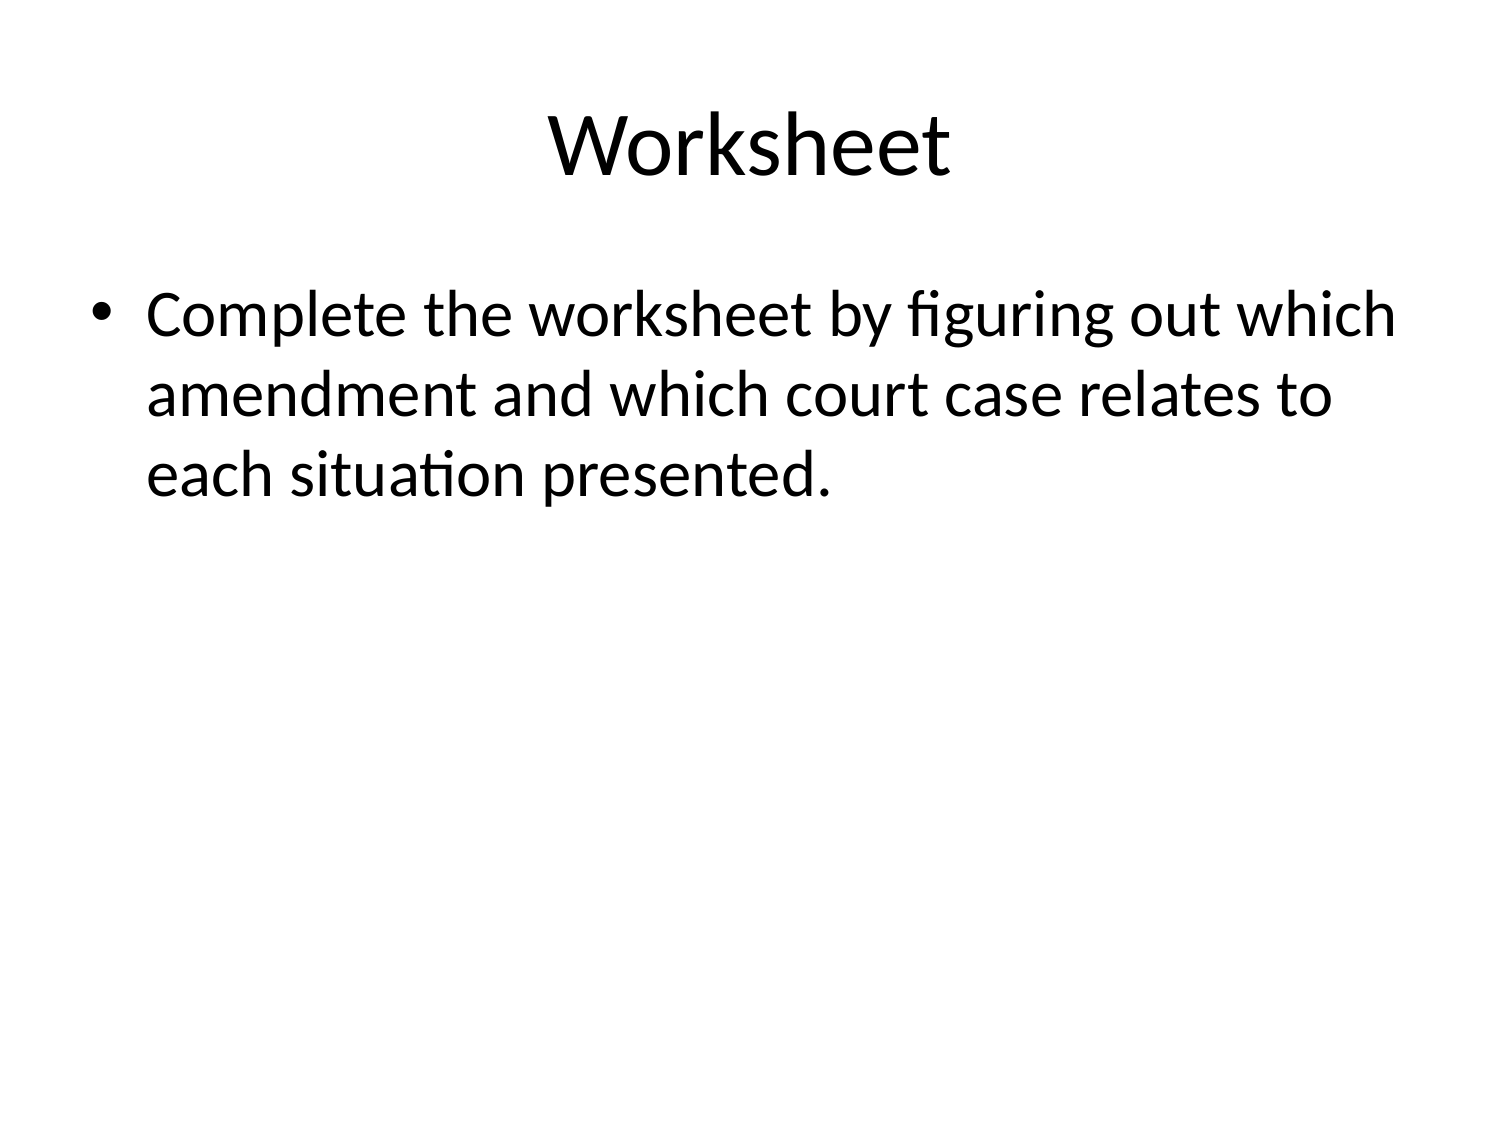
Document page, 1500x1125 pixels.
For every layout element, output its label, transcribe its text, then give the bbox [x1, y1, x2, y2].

title Worksheet [75, 45, 1425, 233]
list Complete the worksheet by figuring out which amendment and which court case relates to each situation presented. [75, 262, 1425, 1005]
